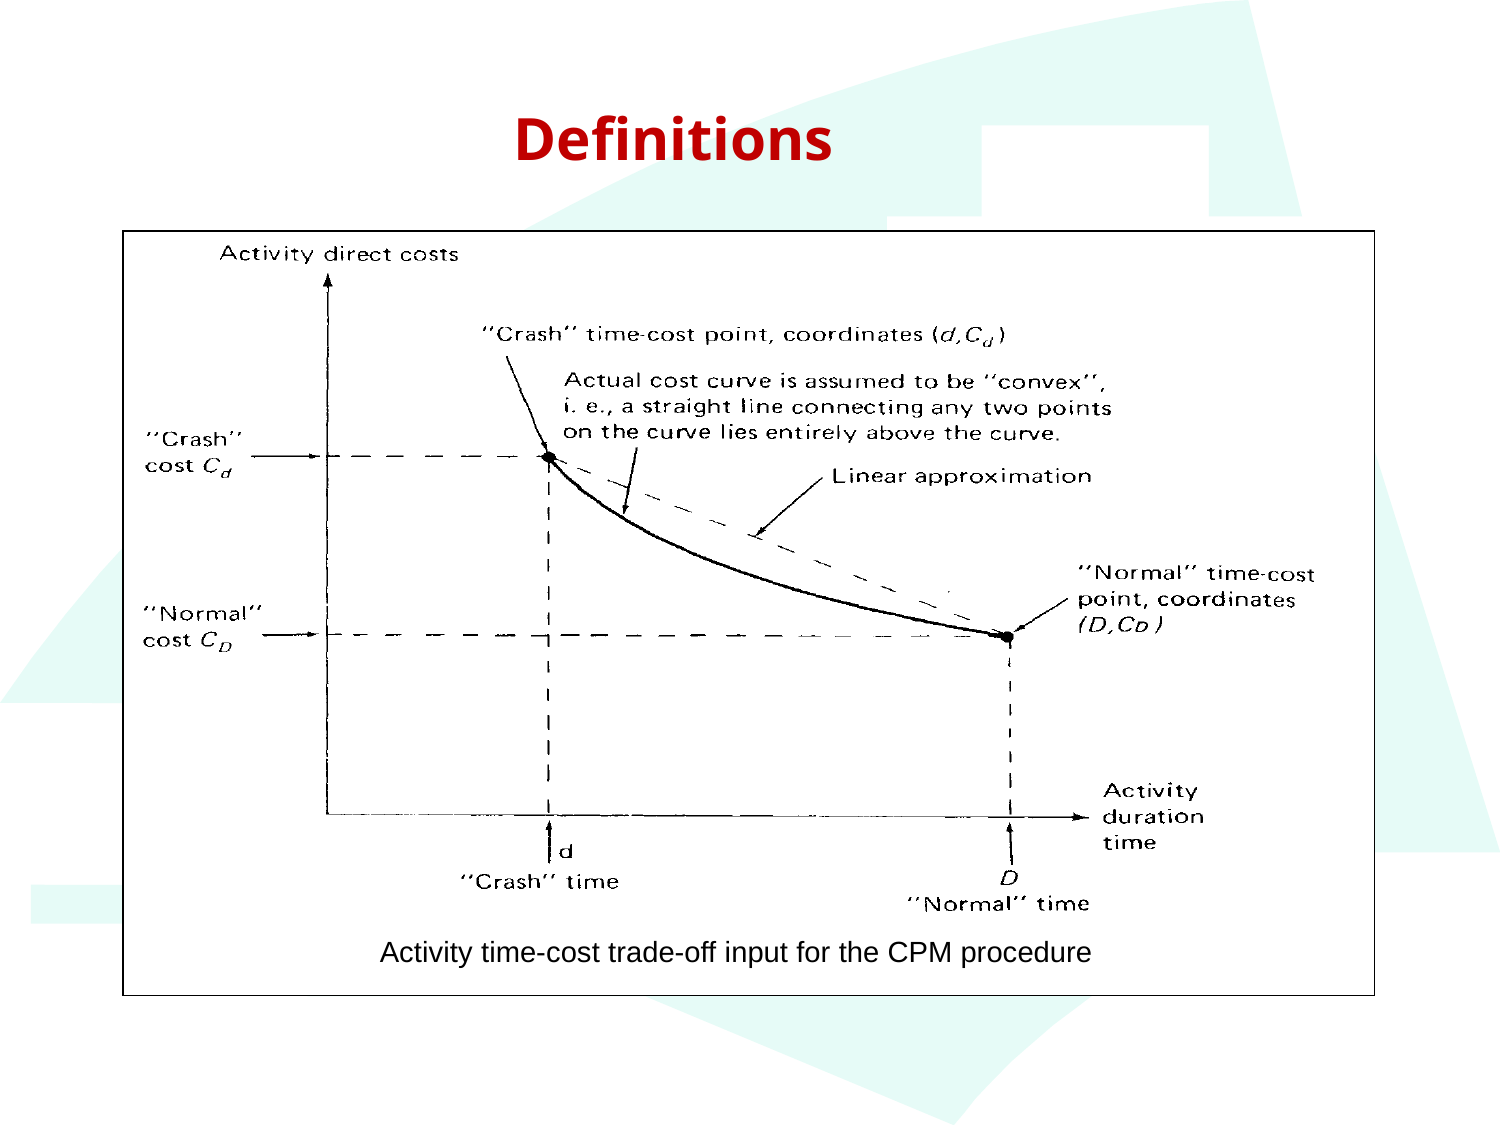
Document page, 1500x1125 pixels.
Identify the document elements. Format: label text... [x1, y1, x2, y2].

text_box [123, 231, 1375, 995]
text_box Definitions [513, 101, 912, 187]
